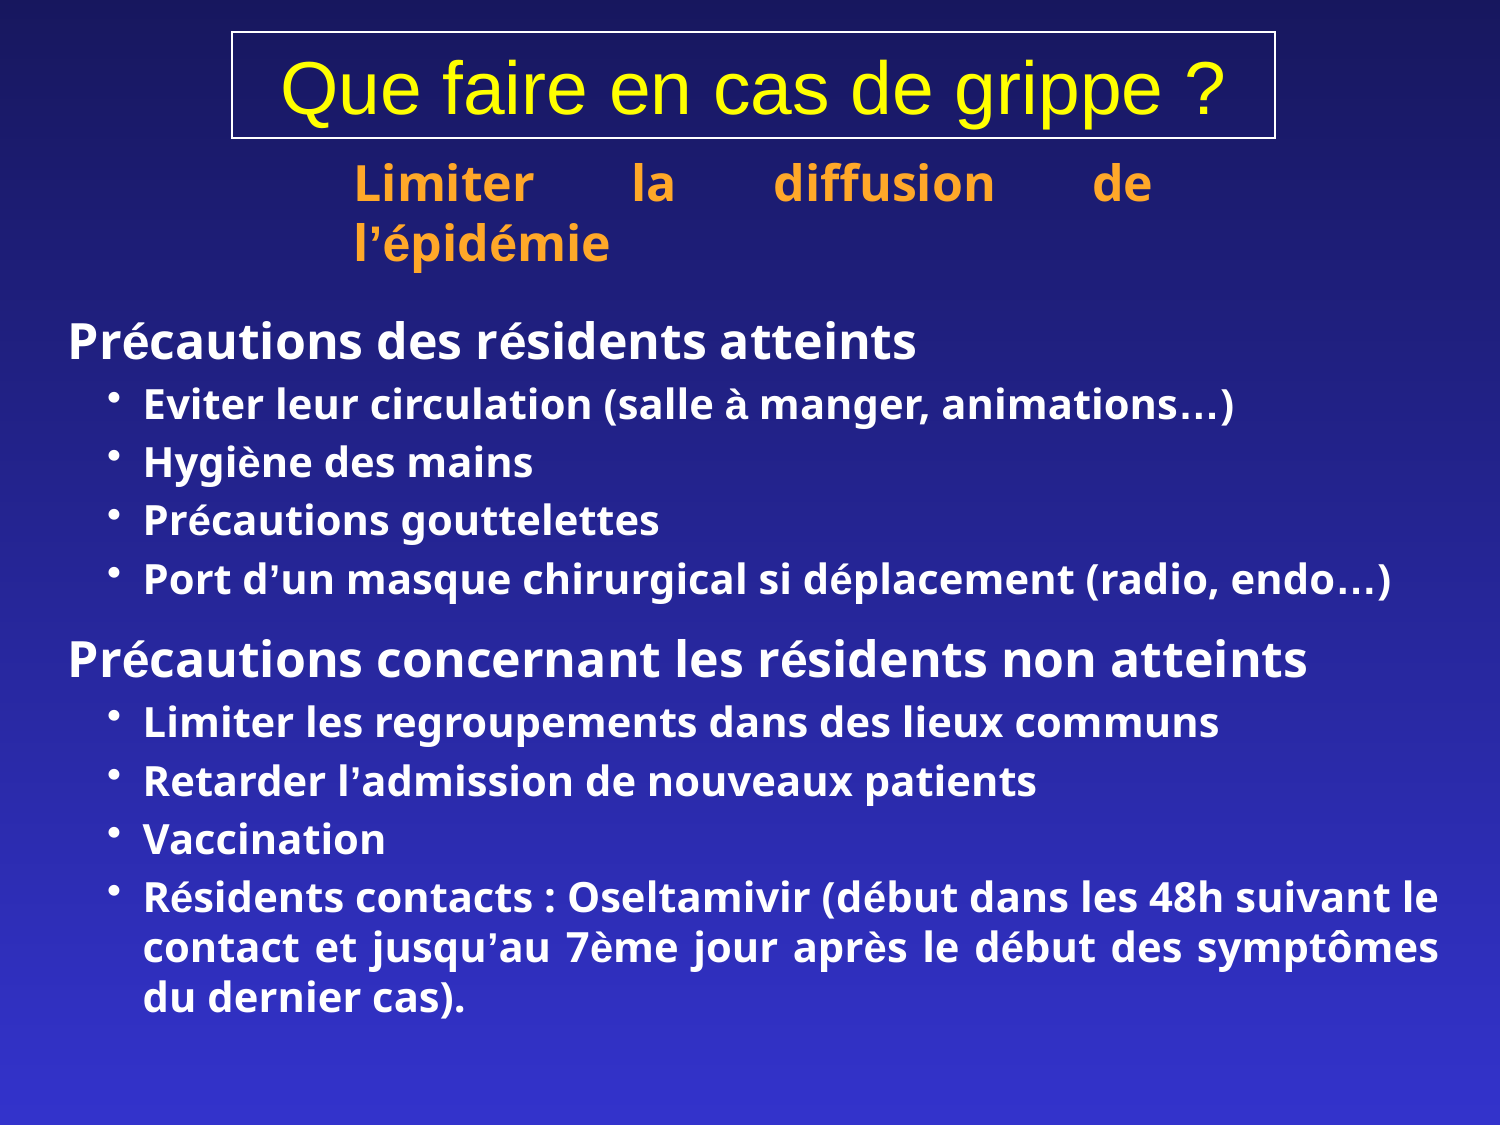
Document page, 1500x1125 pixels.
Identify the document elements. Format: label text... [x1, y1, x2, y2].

text_box Précautions des résidents atteints Eviter leur circulation (salle à manger, animations…) Hygiène des mains Précautions gouttelettes Port d’un masque chirurgical si déplacement (radio, endo…) Précautions concernant les résidents non atteints Limiter les regroupements dans des lieux communs Retarder l’admission de nouveaux patients Vaccination Résidents contacts : Oseltamivir (début dans les 48h suivant le contact et jusqu’au 7ème jour après le début des symptômes du dernier cas). [52, 301, 1455, 1029]
title Que faire en cas de grippe ? [231, 31, 1276, 139]
text_box Limiter la diffusion de l’épidémie [338, 144, 1169, 280]
